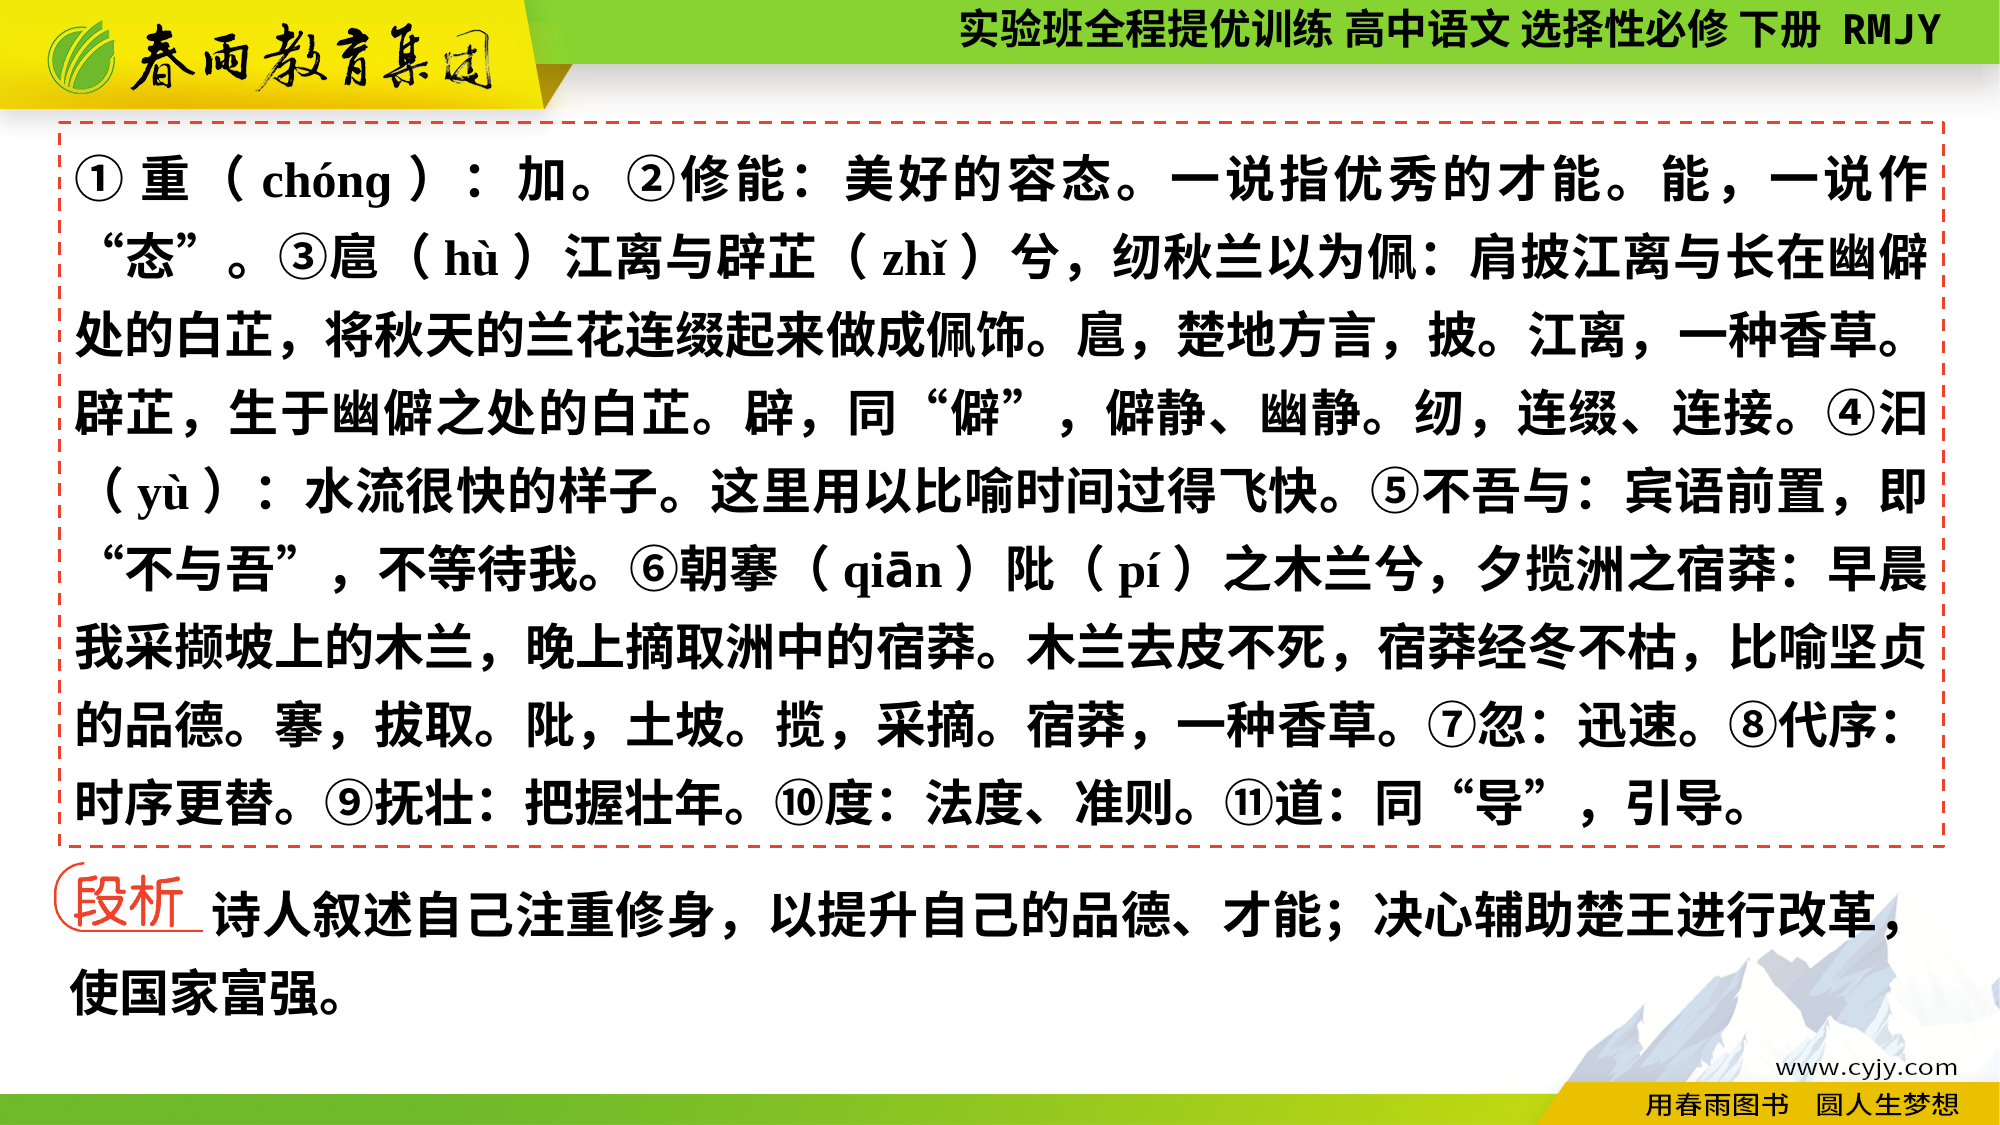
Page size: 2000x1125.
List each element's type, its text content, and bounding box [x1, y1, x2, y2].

text_box 诗人叙述自己注重修身，以提升自己的品德、才能；决心辅助楚王进行改革，使国家富强。 [54, 857, 1944, 1029]
picture [0, 0, 2000, 1125]
list ①重（chónɡ）：加。②修能：美好的容态。一说指优秀的才能。能，一说作“态”。③扈（hù）江离与辟芷（zhǐ）兮，纫秋兰以为佩：肩披江离与长在幽僻处的白芷，将秋天的兰花连缀起来做成佩饰。扈，楚地方言，披。江离，一种香草。辟芷，生于幽僻之处的白芷。辟，同“僻”，僻静、幽静。纫，连缀、连接。④汩（yù）：水流很快的样子。这里用以比喻时间过得飞快。⑤不吾与：宾语前置，即“不与吾”，不等待我。⑥朝搴（qiān）阰（pí）之木兰兮，夕揽洲之宿莽：早晨我采撷坡上的木兰，晚上摘取洲中的宿莽。木兰去皮不死，宿莽经冬不枯，比喻坚贞的品德。搴，拔取。阰，土坡。揽，采摘。宿莽，一种香草。⑦忽：迅速。⑧代序：时序更替。⑨抚壮：把握壮年。⑩度：法度、准则。⑪道：同“导”，引导。 [59, 122, 1944, 847]
